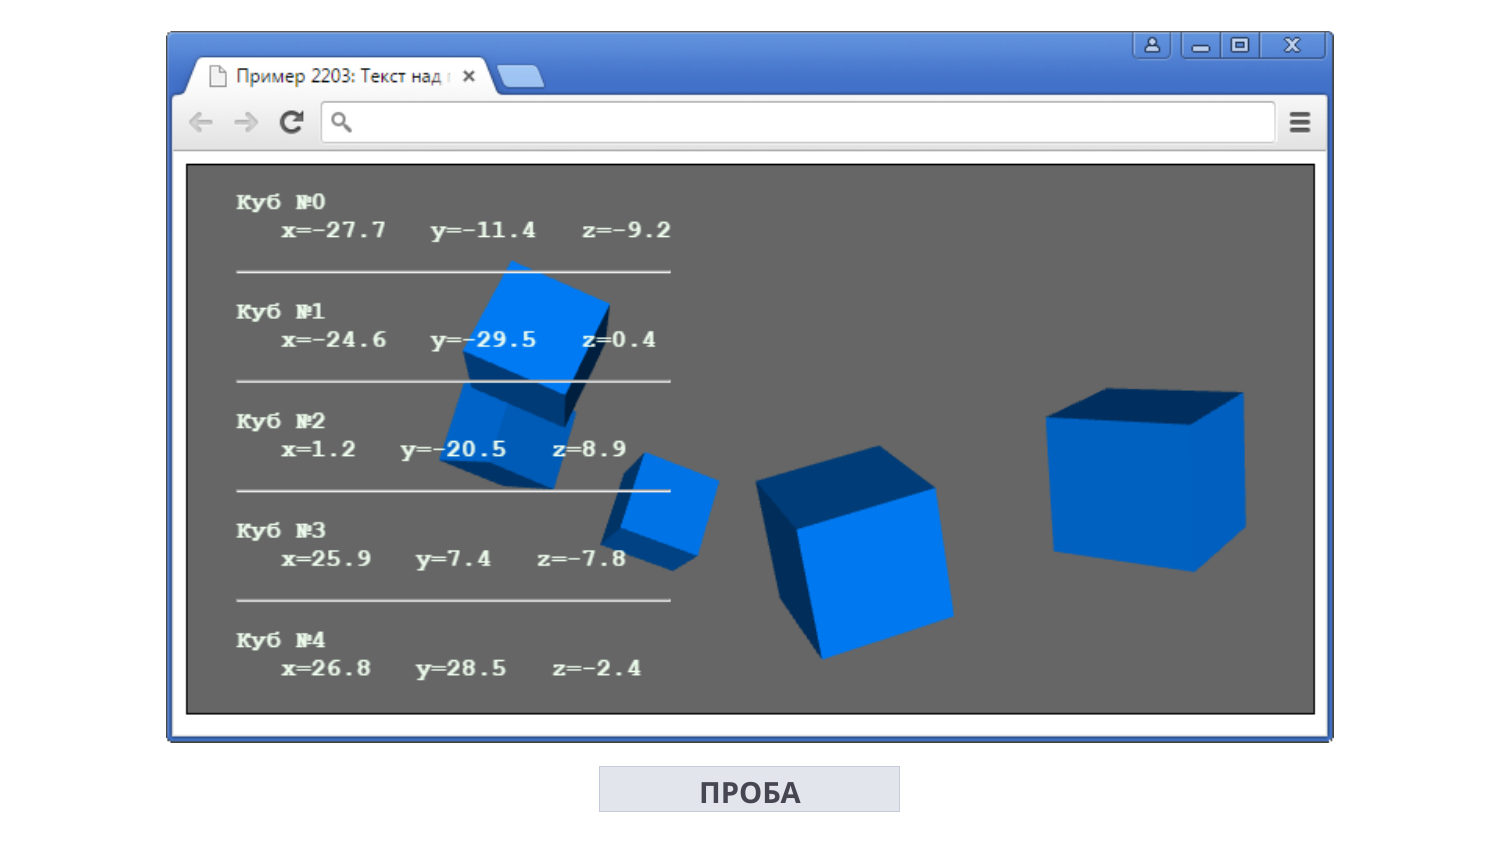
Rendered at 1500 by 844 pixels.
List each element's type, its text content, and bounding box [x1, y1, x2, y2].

text_box ПРОБА [599, 766, 900, 812]
picture [166, 31, 1334, 744]
